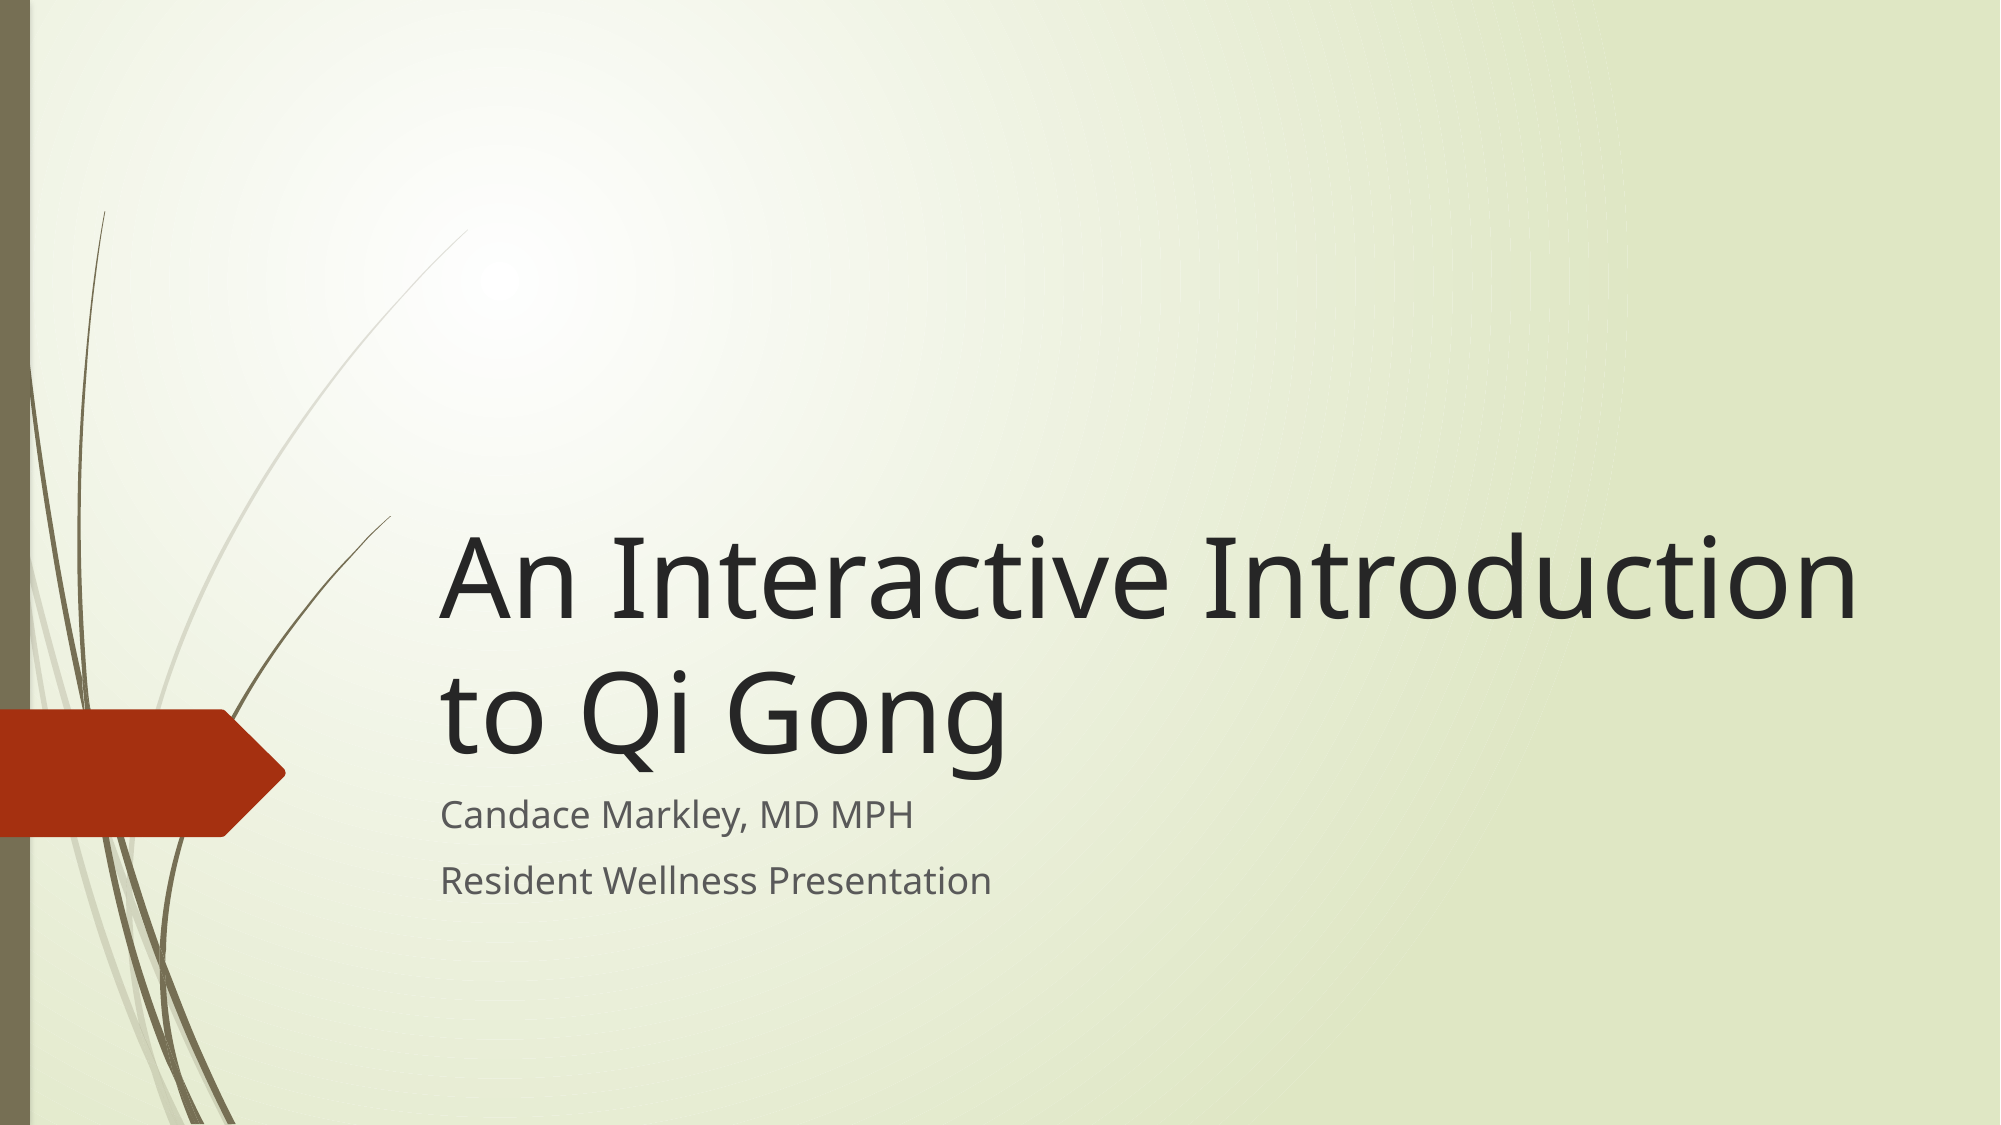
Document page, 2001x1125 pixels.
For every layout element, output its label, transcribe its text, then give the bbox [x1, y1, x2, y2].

title An Interactive Introduction to Qi Gong [424, 412, 1888, 783]
subtitle Candace Markley, MD MPH Resident Wellness Presentation [424, 783, 1888, 969]
